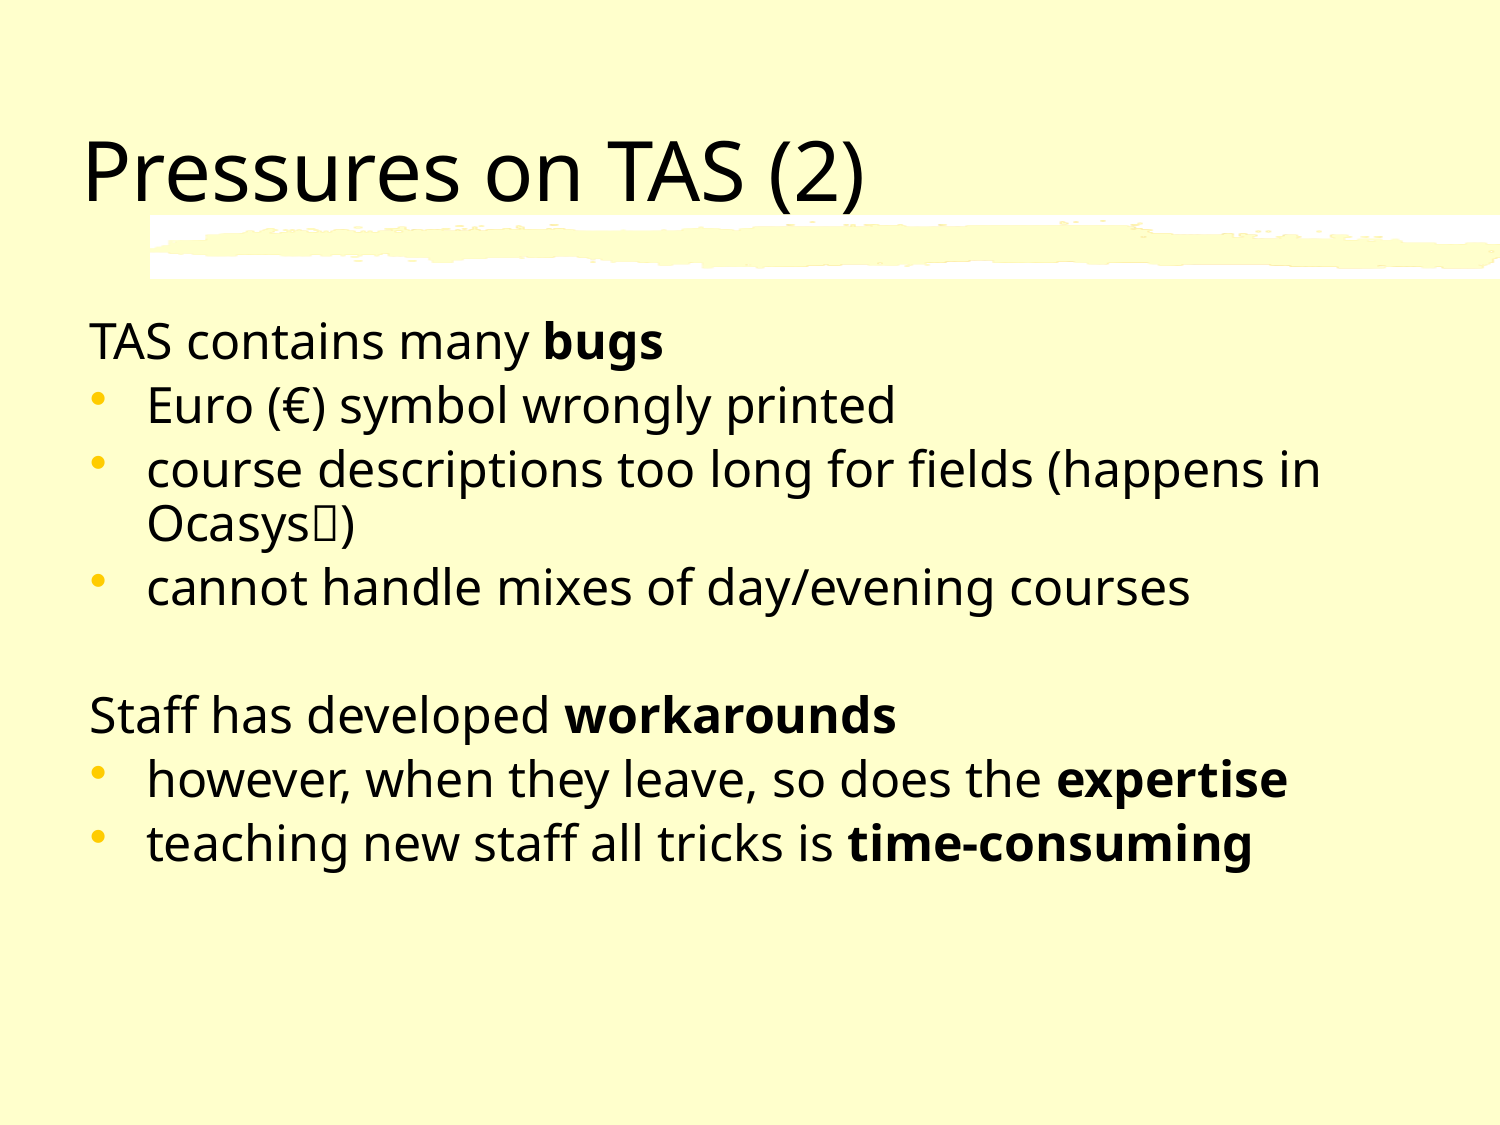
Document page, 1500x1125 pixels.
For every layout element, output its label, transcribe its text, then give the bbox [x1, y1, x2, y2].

text_box Pressures on TAS (2) [66, 37, 1342, 225]
text_box TAS contains many bugs Euro (€) symbol wrongly printed course descriptions too long for fields (happens in Ocasys) cannot handle mixes of day/evening courses Staff has developed workarounds however, when they leave, so does the expertise teaching new staff all tricks is time-consuming [74, 309, 1500, 1094]
